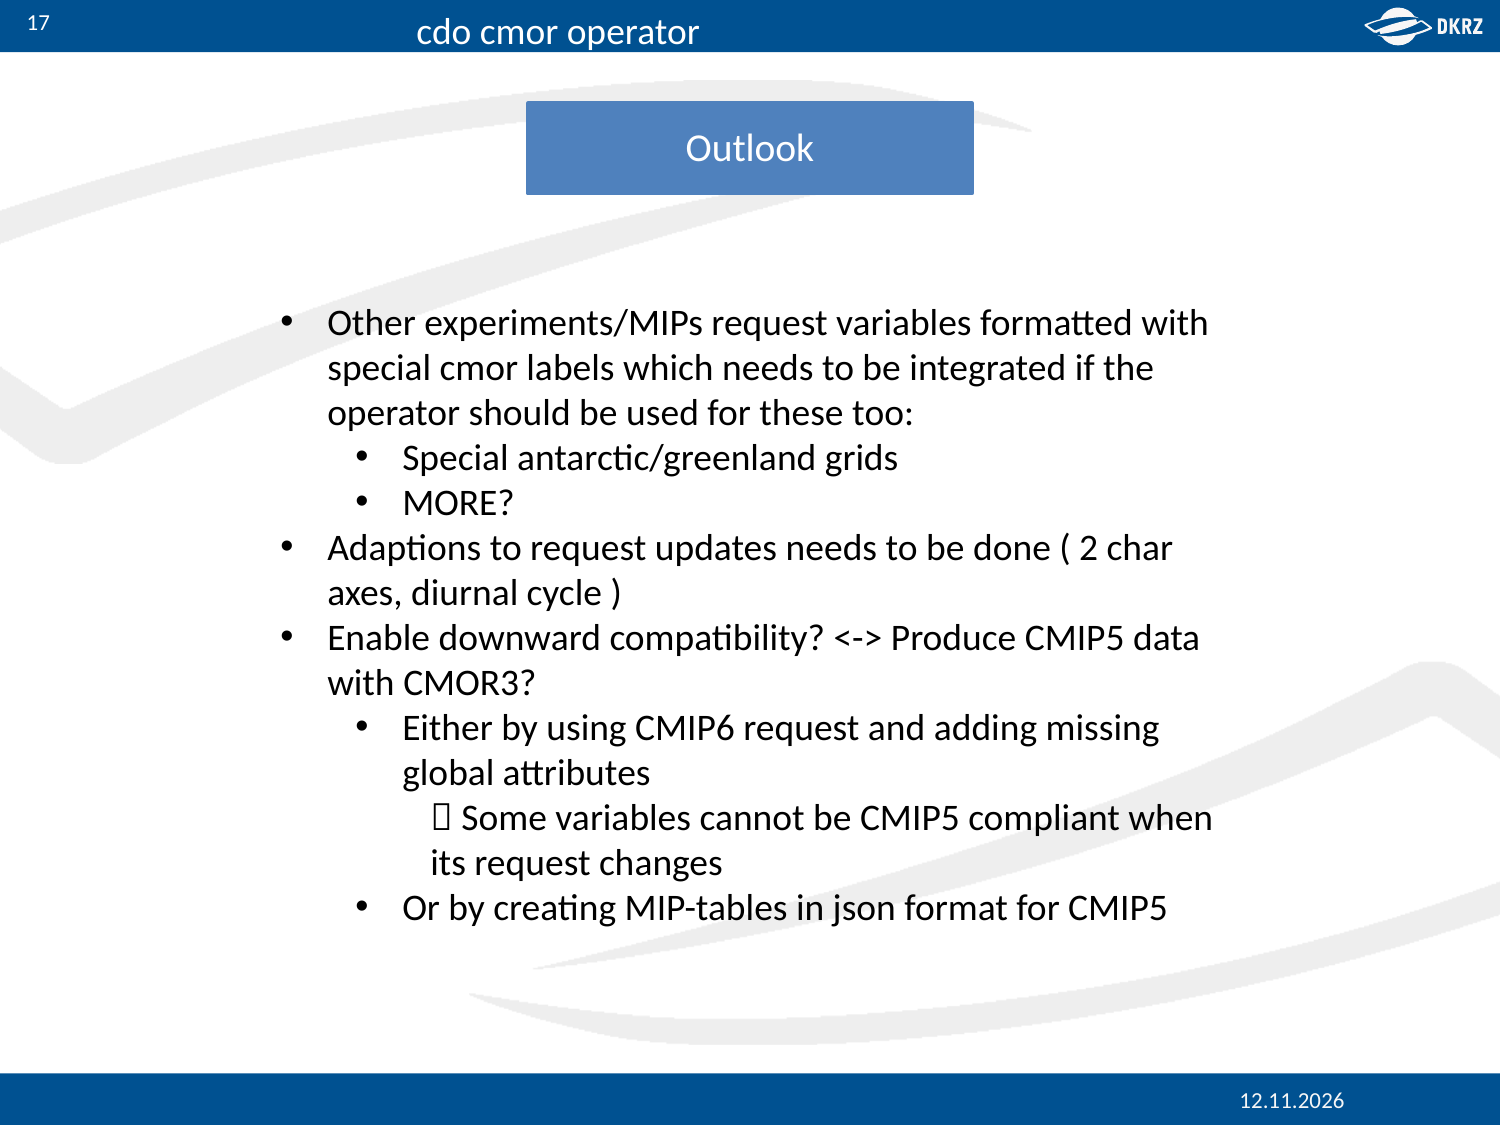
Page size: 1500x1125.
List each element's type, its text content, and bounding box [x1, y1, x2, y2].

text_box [527, 103, 973, 194]
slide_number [1187, 1072, 1360, 1125]
text_box Other experiments/MIPs request variables formatted with special cmor labels which needs to be integrated if the operator should be used for these too: Special antarctic/greenland grids MORE? Adaptions to request updates needs to be done ( 2 char axes, diurnal cycle ) Enable downward compatibility? <-> Produce CMIP5 data with CMOR3? Either by using CMIP6 request and adding missing global attributes  Some variables cannot be CMIP5 compliant when its request changes Or by creating MIP-tables in json format for CMIP5 [265, 290, 1258, 936]
slide_number 17 [1, 0, 65, 53]
picture [470, 662, 1500, 1044]
picture [0, 80, 1032, 464]
